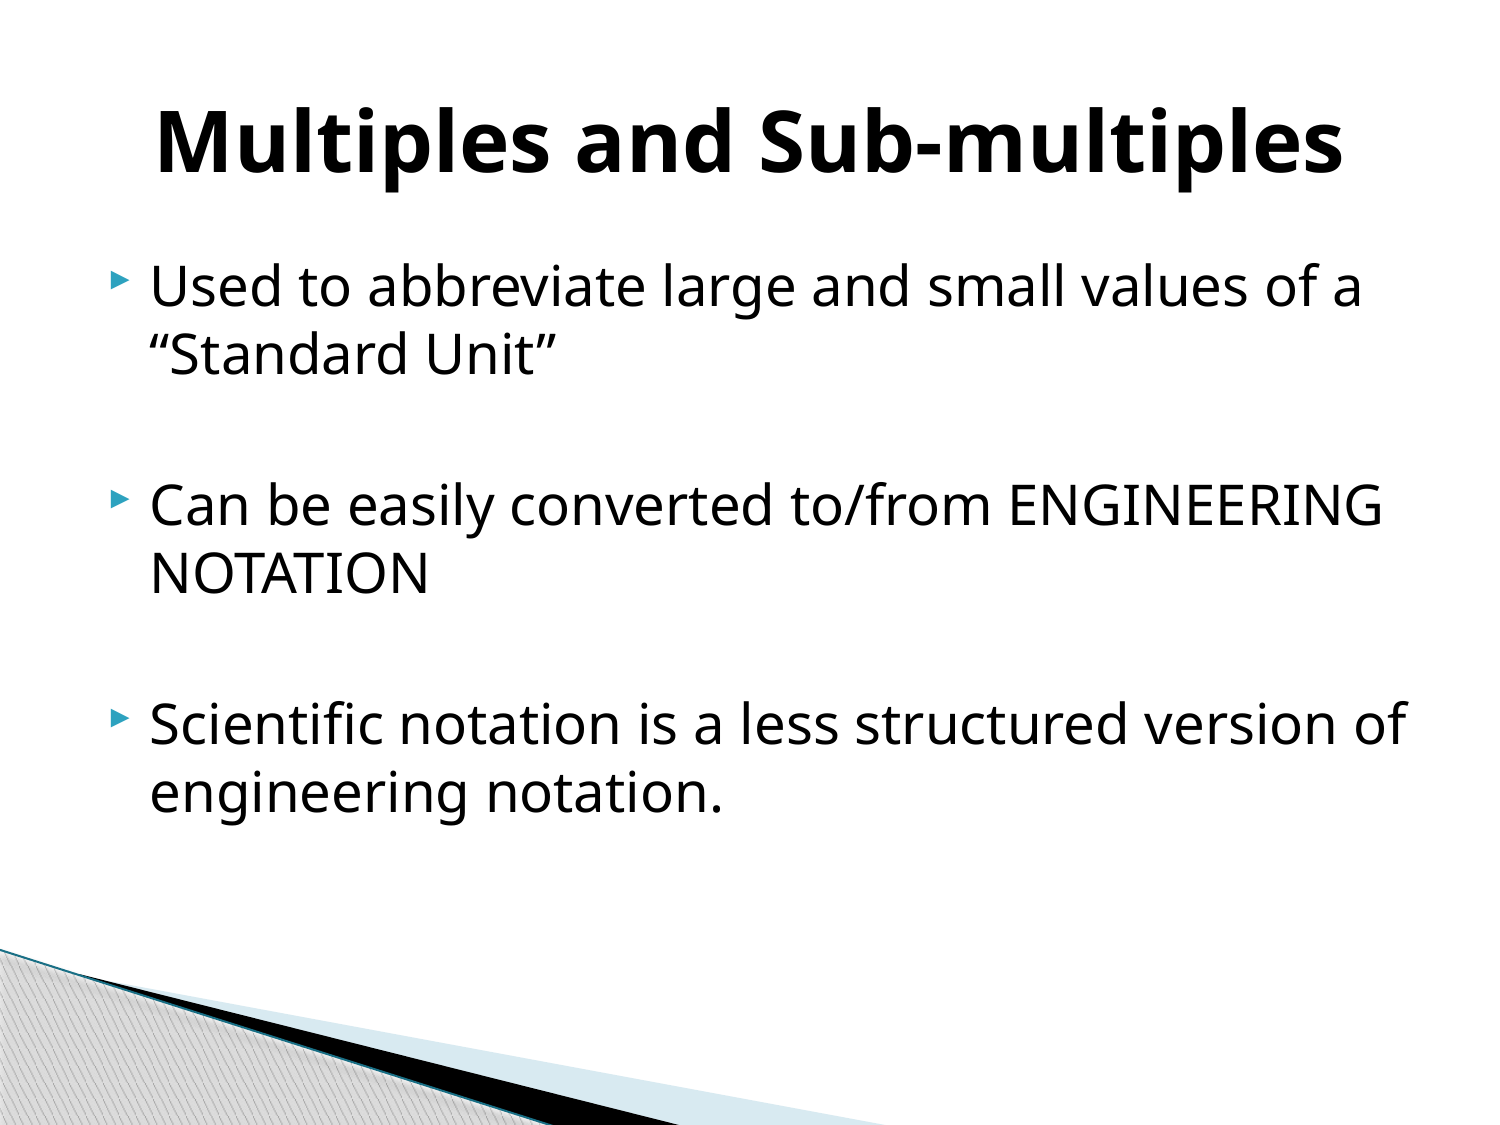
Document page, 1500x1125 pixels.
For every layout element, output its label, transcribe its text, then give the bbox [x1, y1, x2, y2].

list Used to abbreviate large and small values of a “Standard Unit” Can be easily converted to/from ENGINEERING NOTATION Scientific notation is a less structured version of engineering notation. [75, 243, 1425, 986]
title Multiples and Sub-multiples [75, 45, 1425, 233]
